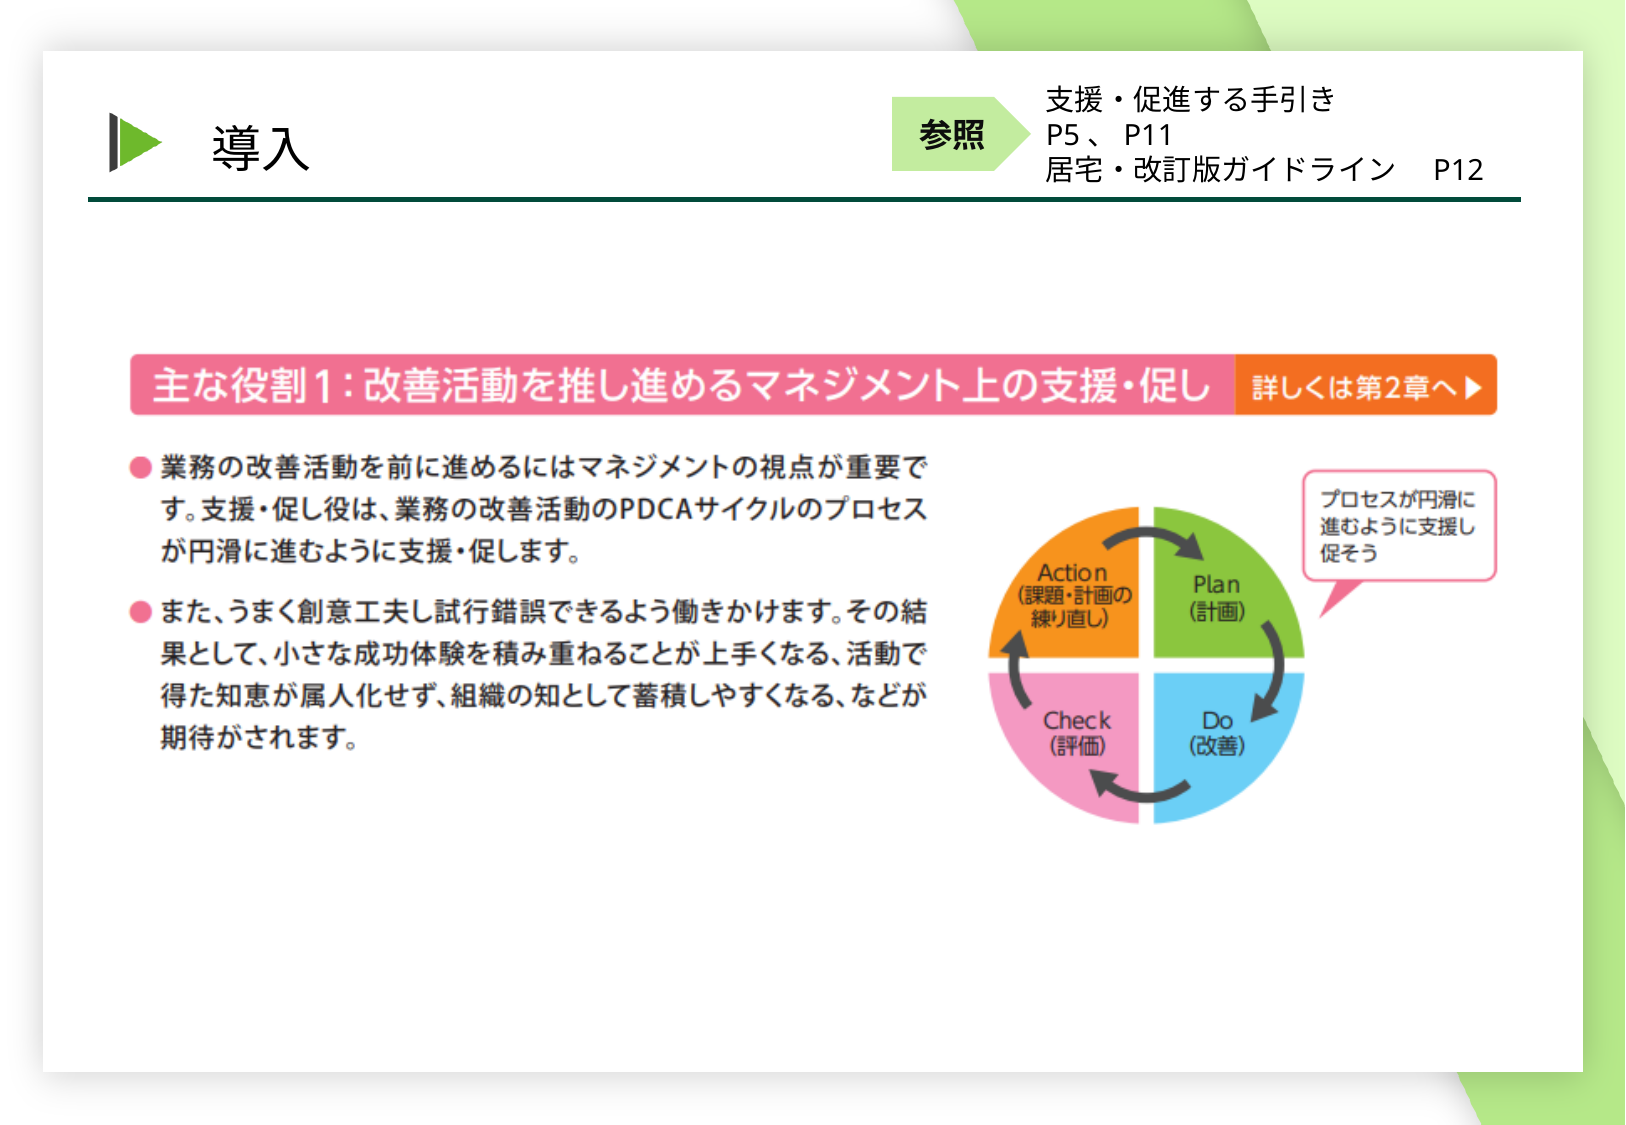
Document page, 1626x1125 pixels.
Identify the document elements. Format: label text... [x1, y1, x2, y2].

list 支援・促進する手引き P5、P11 居宅・改訂版ガイドライン P12 [1031, 96, 1517, 171]
picture [0, 0, 1625, 1125]
